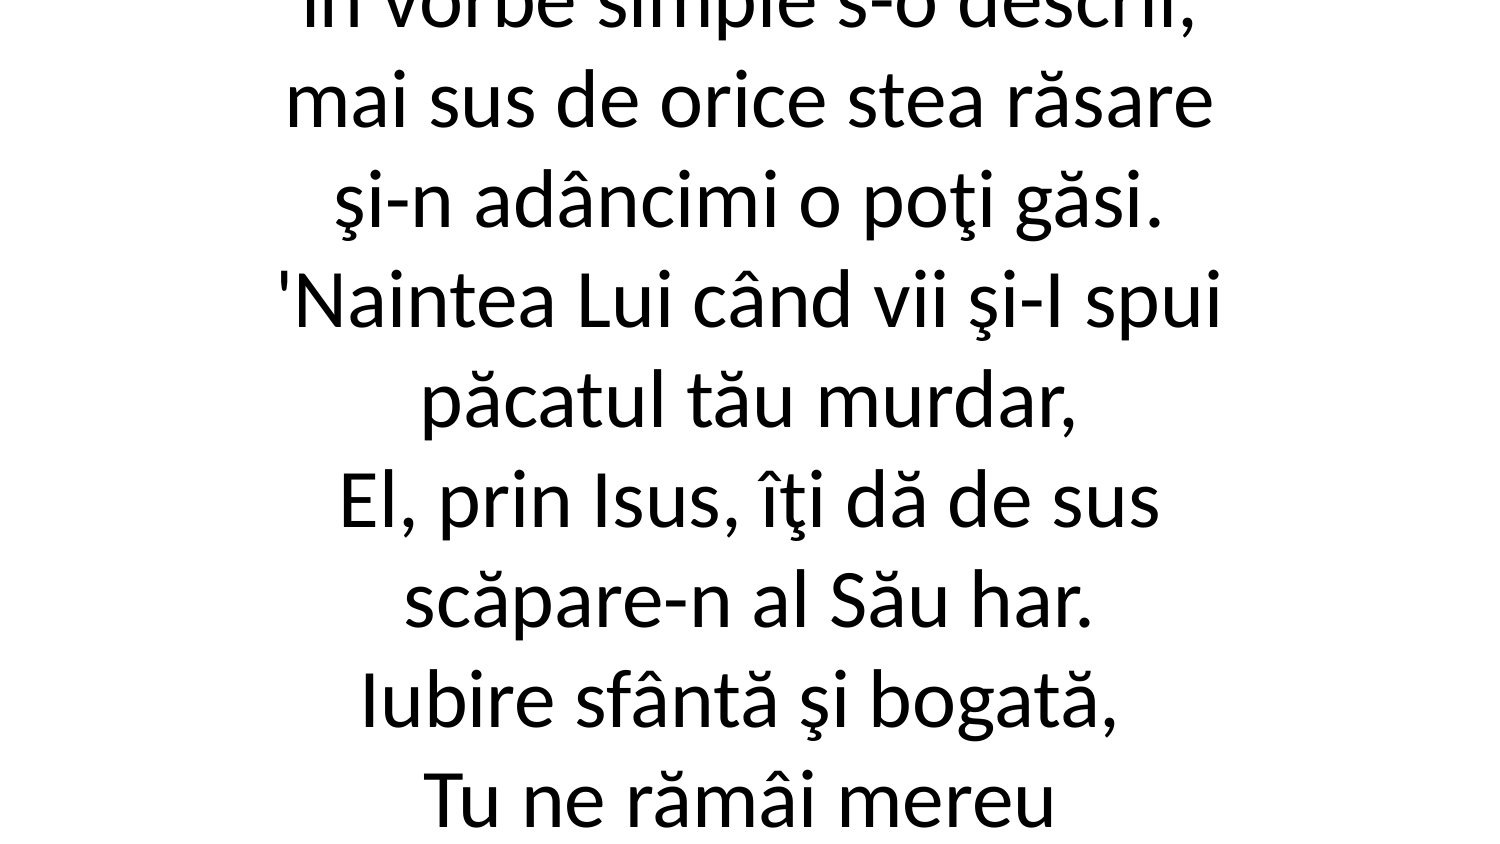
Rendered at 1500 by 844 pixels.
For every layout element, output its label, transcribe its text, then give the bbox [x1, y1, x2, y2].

text_box 1. Iubirea Lui e mult prea mare în vorbe simple s-o descrii, mai sus de orice stea răsare şi-n adâncimi o poţi găsi. 'Naintea Lui când vii şi-I spui păcatul tău murdar, El, prin Isus, îţi dă de sus scăpare-n al Său har. Iubire sfântă şi bogată, Tu ne rămâi mereu cântarea noastră minunată în veci lui Dumnezeu. [215, 0, 1285, 844]
